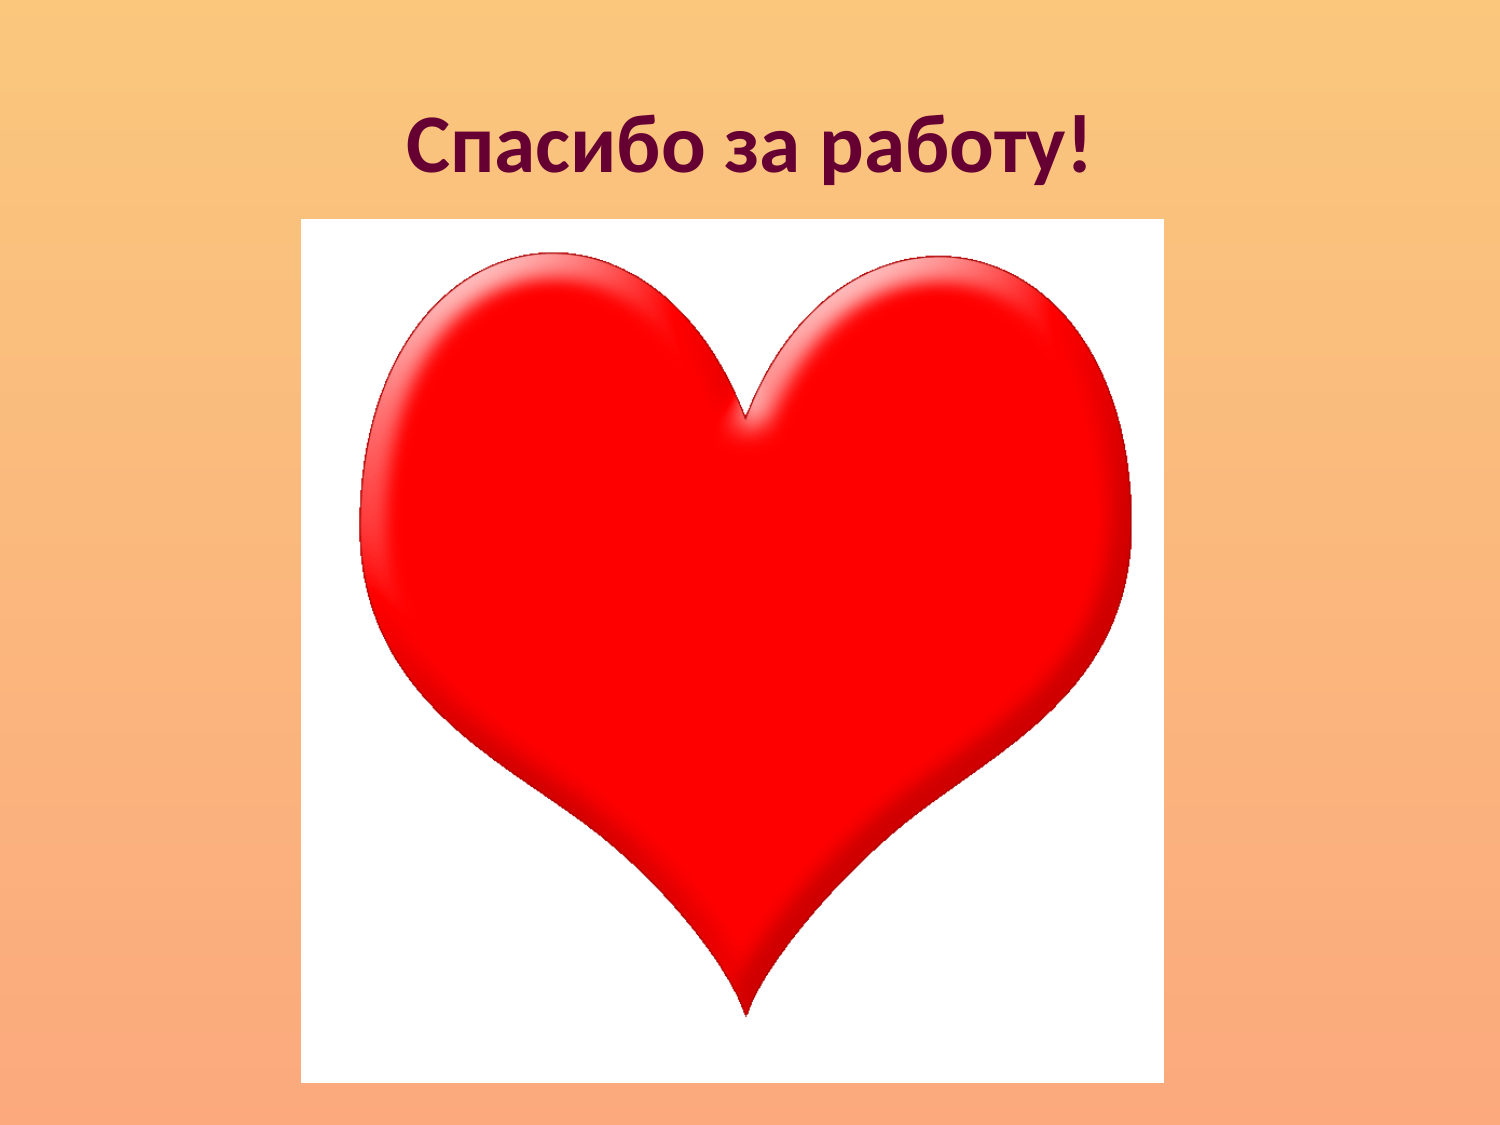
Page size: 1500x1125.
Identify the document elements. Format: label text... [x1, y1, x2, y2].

title Спасибо за работу! [75, 45, 1425, 233]
picture [300, 219, 1164, 1083]
